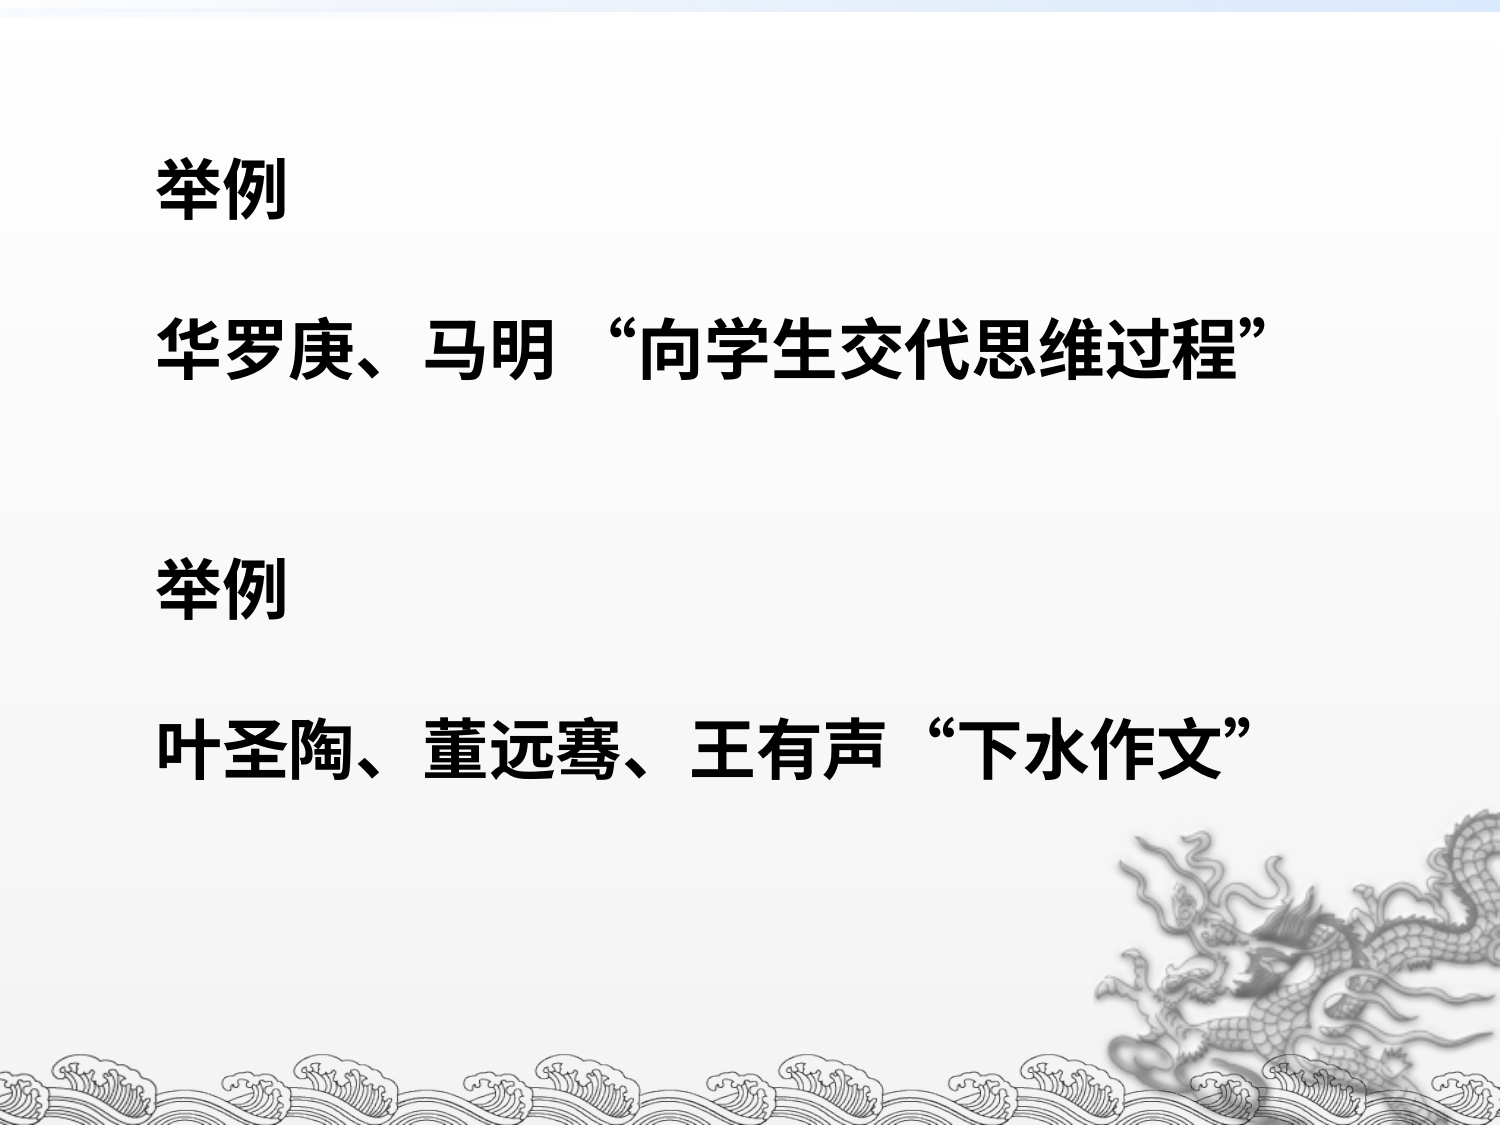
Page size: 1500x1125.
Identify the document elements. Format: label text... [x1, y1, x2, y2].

text_box 举例 华罗庚、马明 “向学生交代思维过程” 举例 叶圣陶、董远骞、王有声“下水作文” [140, 140, 1430, 955]
